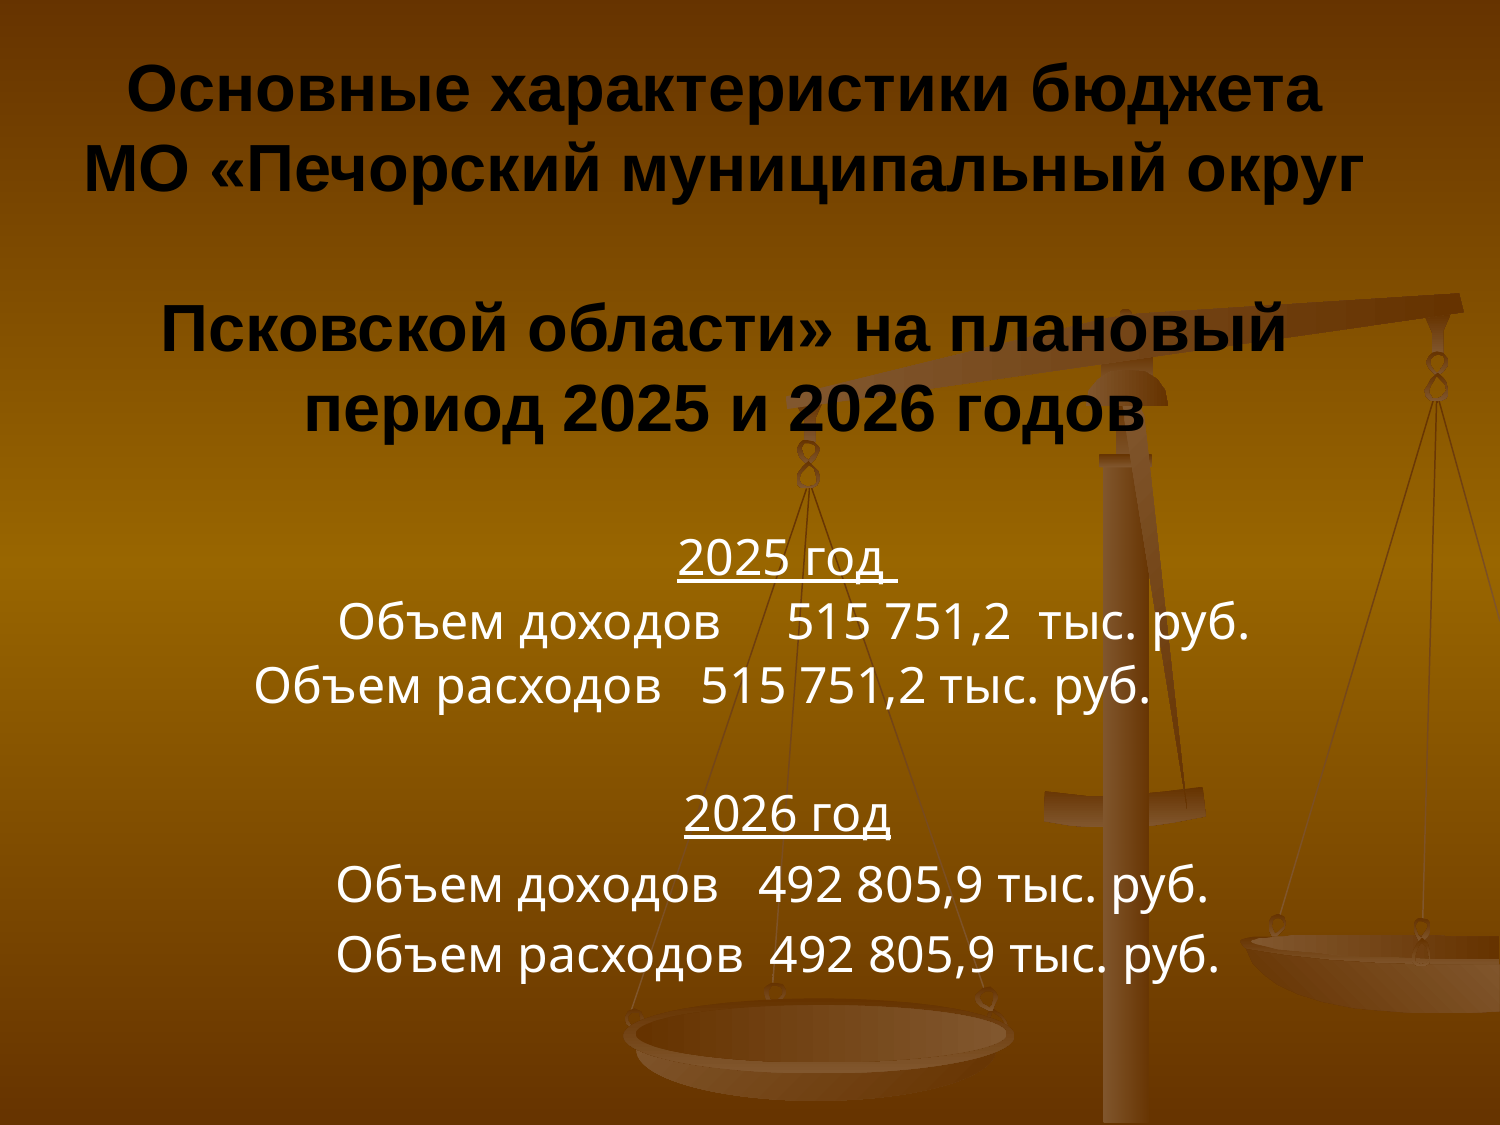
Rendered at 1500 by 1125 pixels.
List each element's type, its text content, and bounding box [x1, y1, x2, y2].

list 2025 год Объем доходов 515 751,2 тыс. руб. Объем расходов 515 751,2 тыс. руб. 2026 год Объем доходов 492 805,9 тыс. руб. Объем расходов 492 805,9 тыс. руб. [112, 524, 1463, 988]
title Основные характеристики бюджета МО «Печорский муниципальный округ Псковской области» на плановый период 2025 и 2026 годов [62, 137, 1388, 443]
text_box [50, 699, 1375, 1075]
